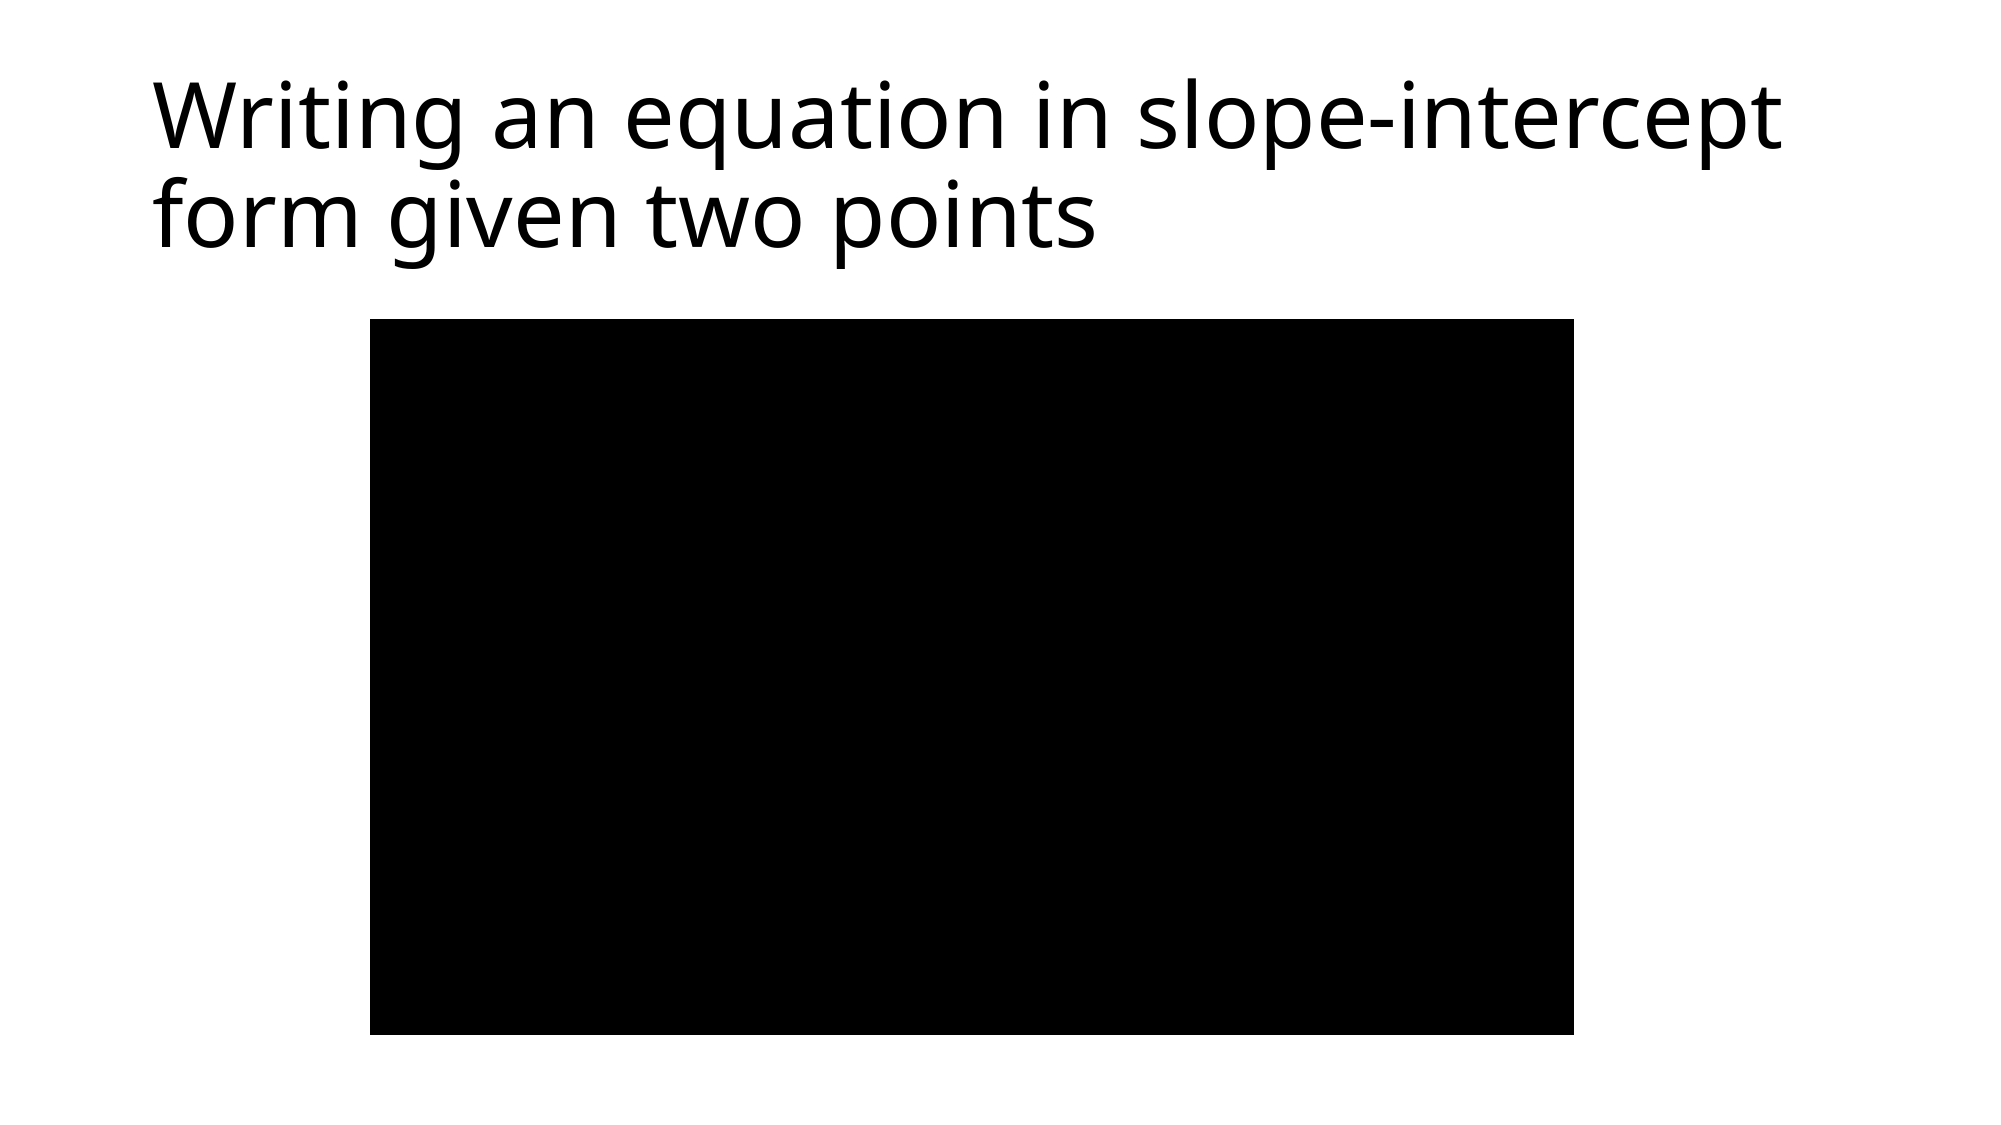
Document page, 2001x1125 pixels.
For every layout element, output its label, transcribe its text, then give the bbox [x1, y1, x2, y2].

title Writing an equation in slope-intercept form given two points [137, 59, 1863, 278]
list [369, 318, 1574, 1036]
